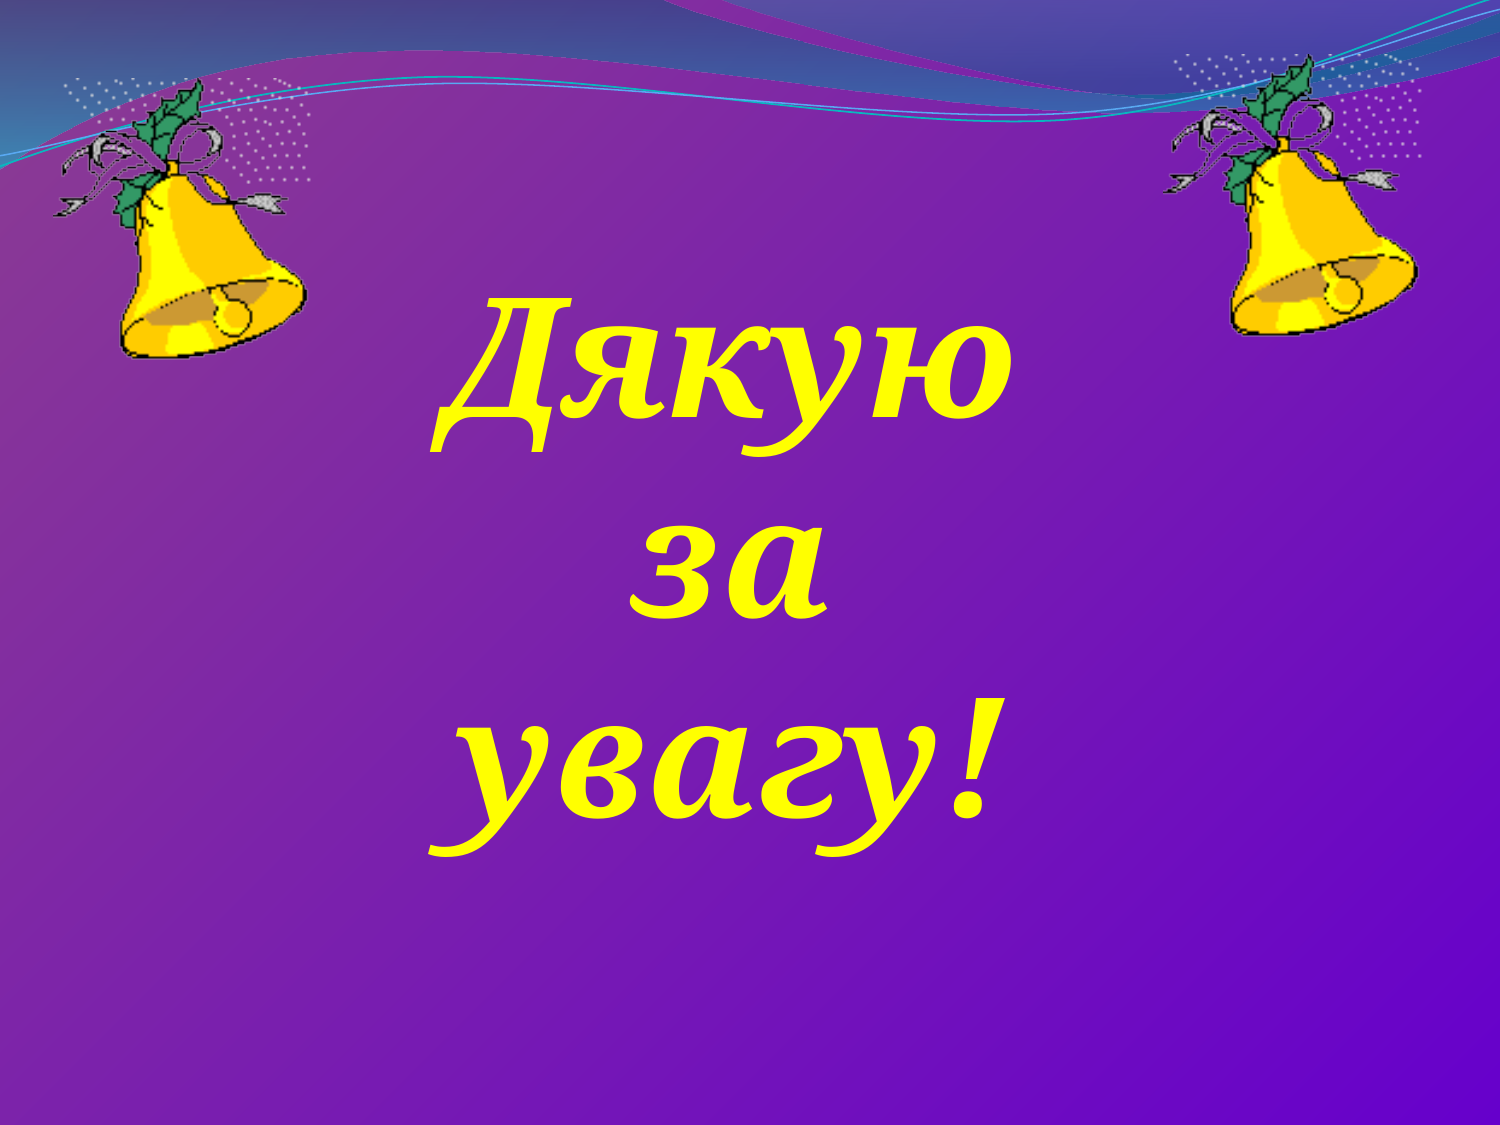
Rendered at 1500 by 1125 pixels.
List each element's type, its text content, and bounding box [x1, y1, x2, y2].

text_box Дякую за увагу! [348, 243, 1117, 859]
picture [52, 77, 314, 367]
picture [1163, 54, 1424, 344]
